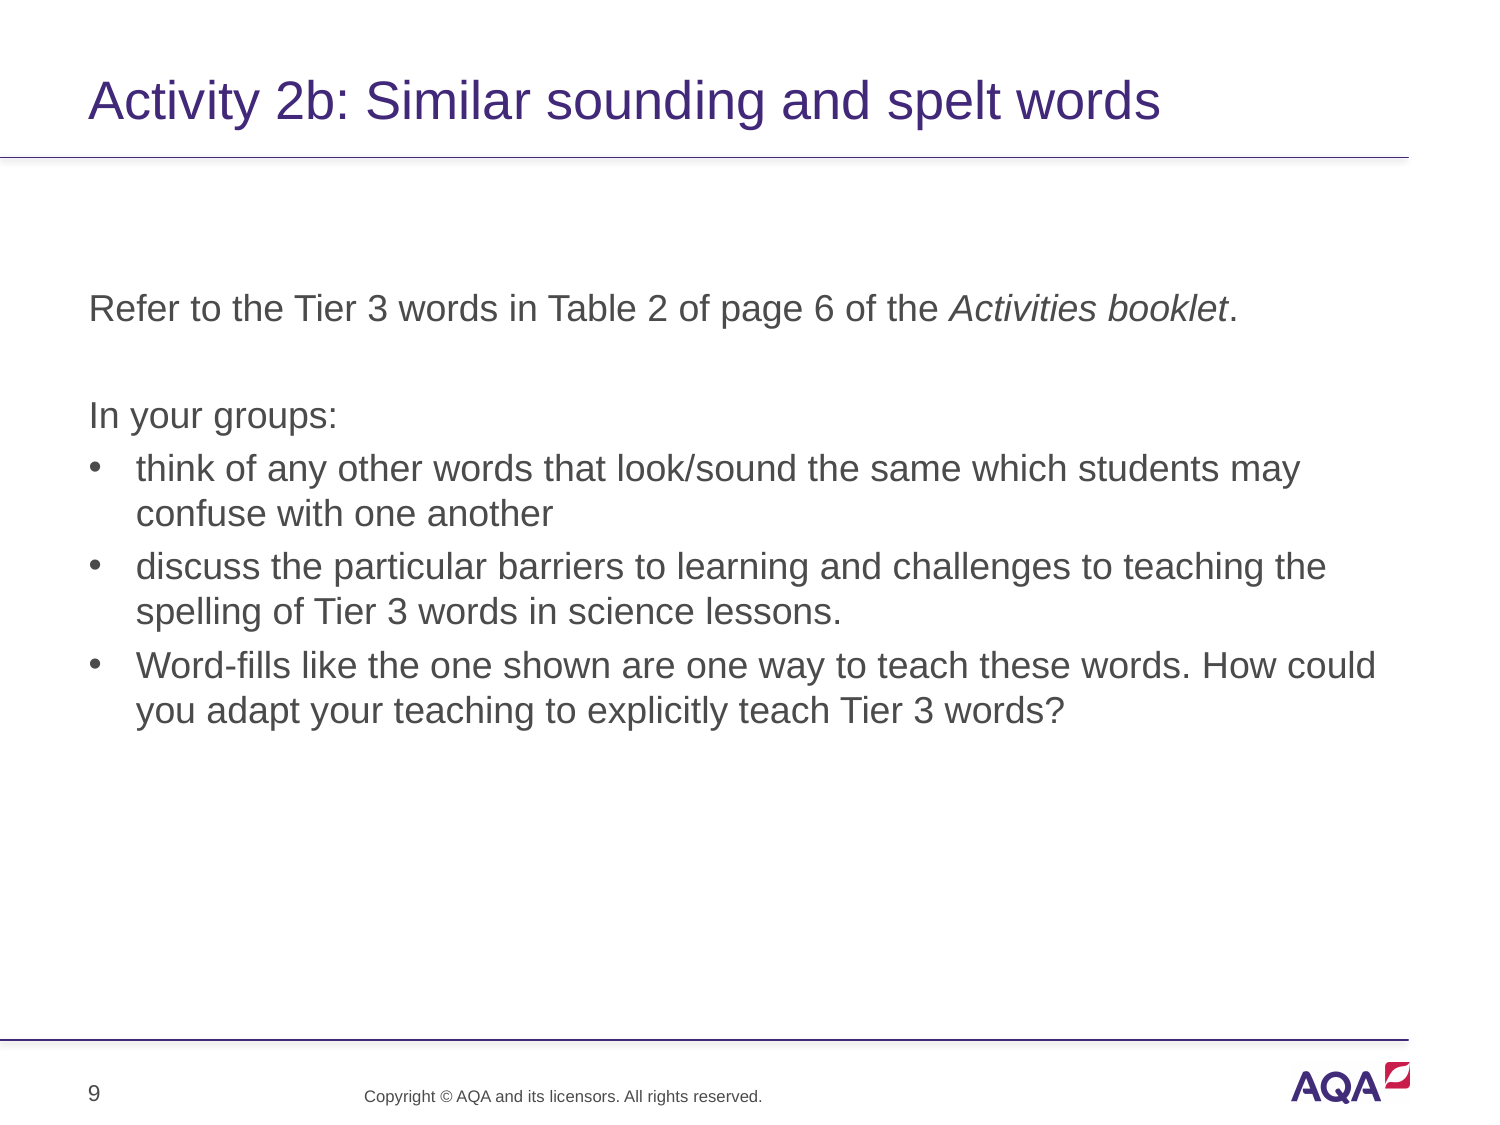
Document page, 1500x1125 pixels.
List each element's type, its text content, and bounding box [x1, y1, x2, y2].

title Activity 2b: Similar sounding and spelt words [88, 72, 1409, 144]
picture [1291, 1062, 1410, 1104]
footer Copyright © AQA and its licensors. All rights reserved. [249, 1084, 764, 1124]
slide_number 9 [72, 1062, 188, 1123]
list Refer to the Tier 3 words in Table 2 of page 6 of the Activities booklet. In your groups: think of any other words that look/sound the same which students may confuse with one another discuss the particular barriers to learning and challenges to teaching the spelling of Tier 3 words in science lessons. Word-fills like the one shown are one way to teach these words. How could you adapt your teaching to explicitly teach Tier 3 words? [88, 284, 1409, 1007]
